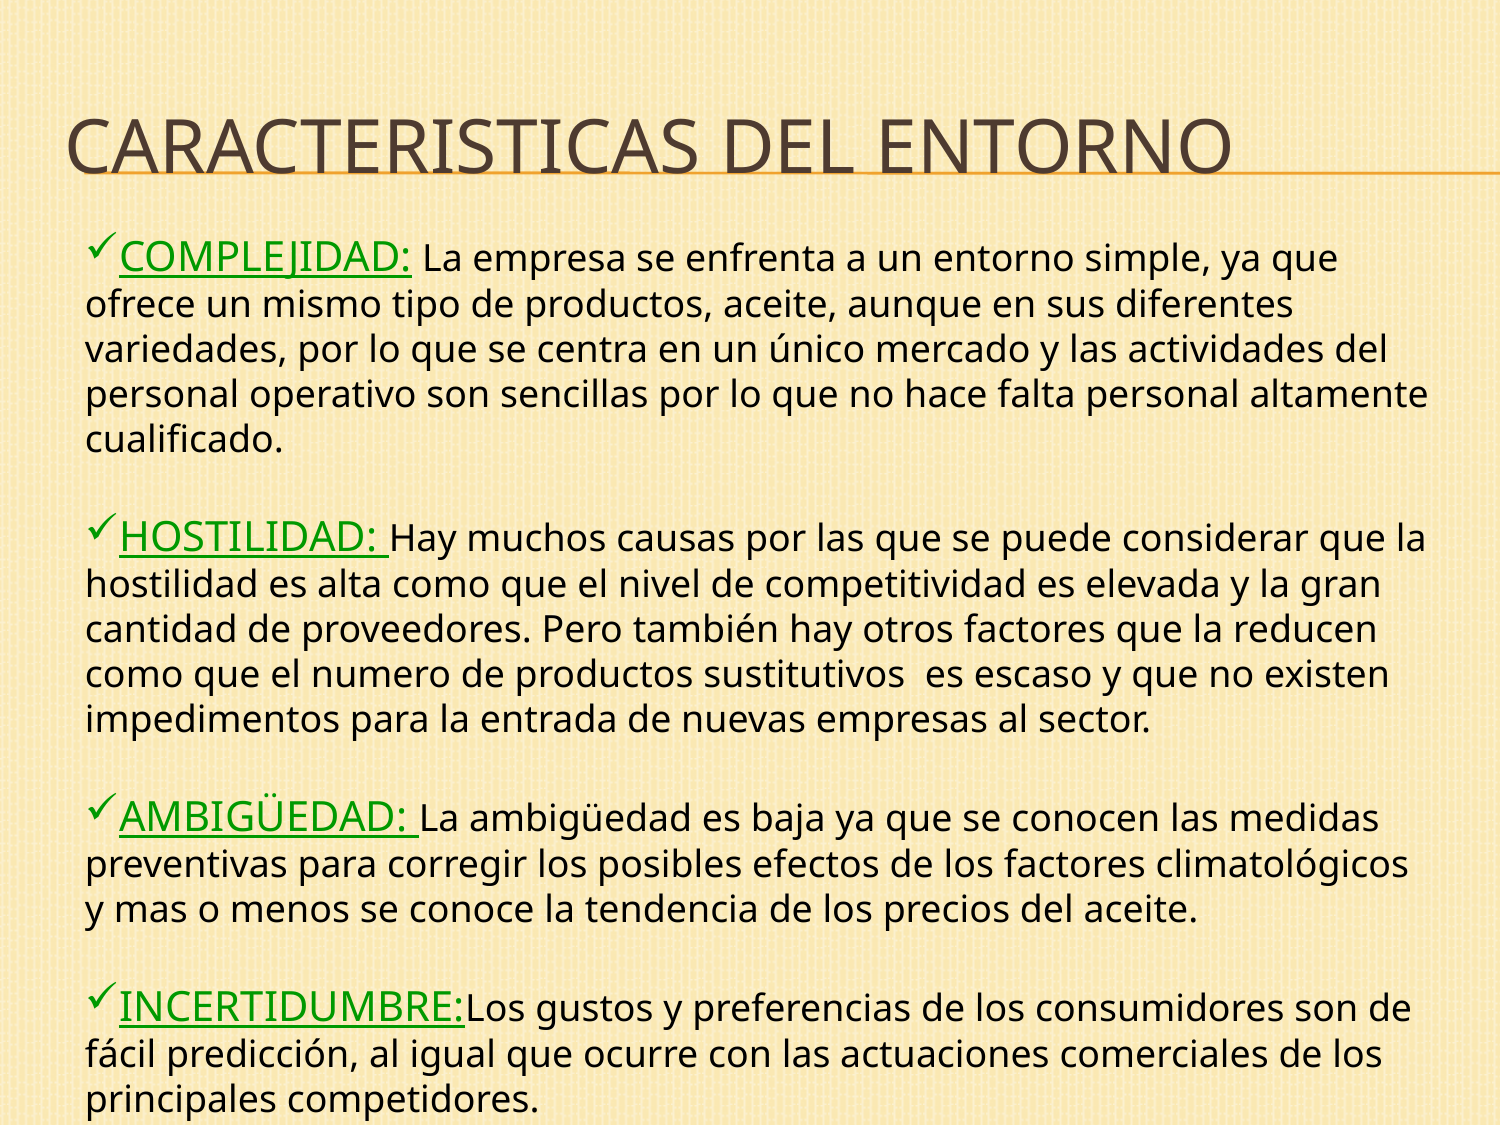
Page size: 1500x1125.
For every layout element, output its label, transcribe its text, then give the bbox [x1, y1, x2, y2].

title CARACTERISTICAS DEL ENTORNO [49, 75, 1475, 213]
text_box COMPLEJIDAD: La empresa se enfrenta a un entorno simple, ya que ofrece un mismo tipo de productos, aceite, aunque en sus diferentes variedades, por lo que se centra en un único mercado y las actividades del personal operativo son sencillas por lo que no hace falta personal altamente cualificado. HOSTILIDAD: Hay muchos causas por las que se puede considerar que la hostilidad es alta como que el nivel de competitividad es elevada y la gran cantidad de proveedores. Pero también hay otros factores que la reducen como que el numero de productos sustitutivos es escaso y que no existen impedimentos para la entrada de nuevas empresas al sector. AMBIGÜEDAD: La ambigüedad es baja ya que se conocen las medidas preventivas para corregir los posibles efectos de los factores climatológicos y mas o menos se conoce la tendencia de los precios del aceite. INCERTIDUMBRE:Los gustos y preferencias de los consumidores son de fácil predicción, al igual que ocurre con las actuaciones comerciales de los principales competidores. [70, 222, 1454, 1125]
